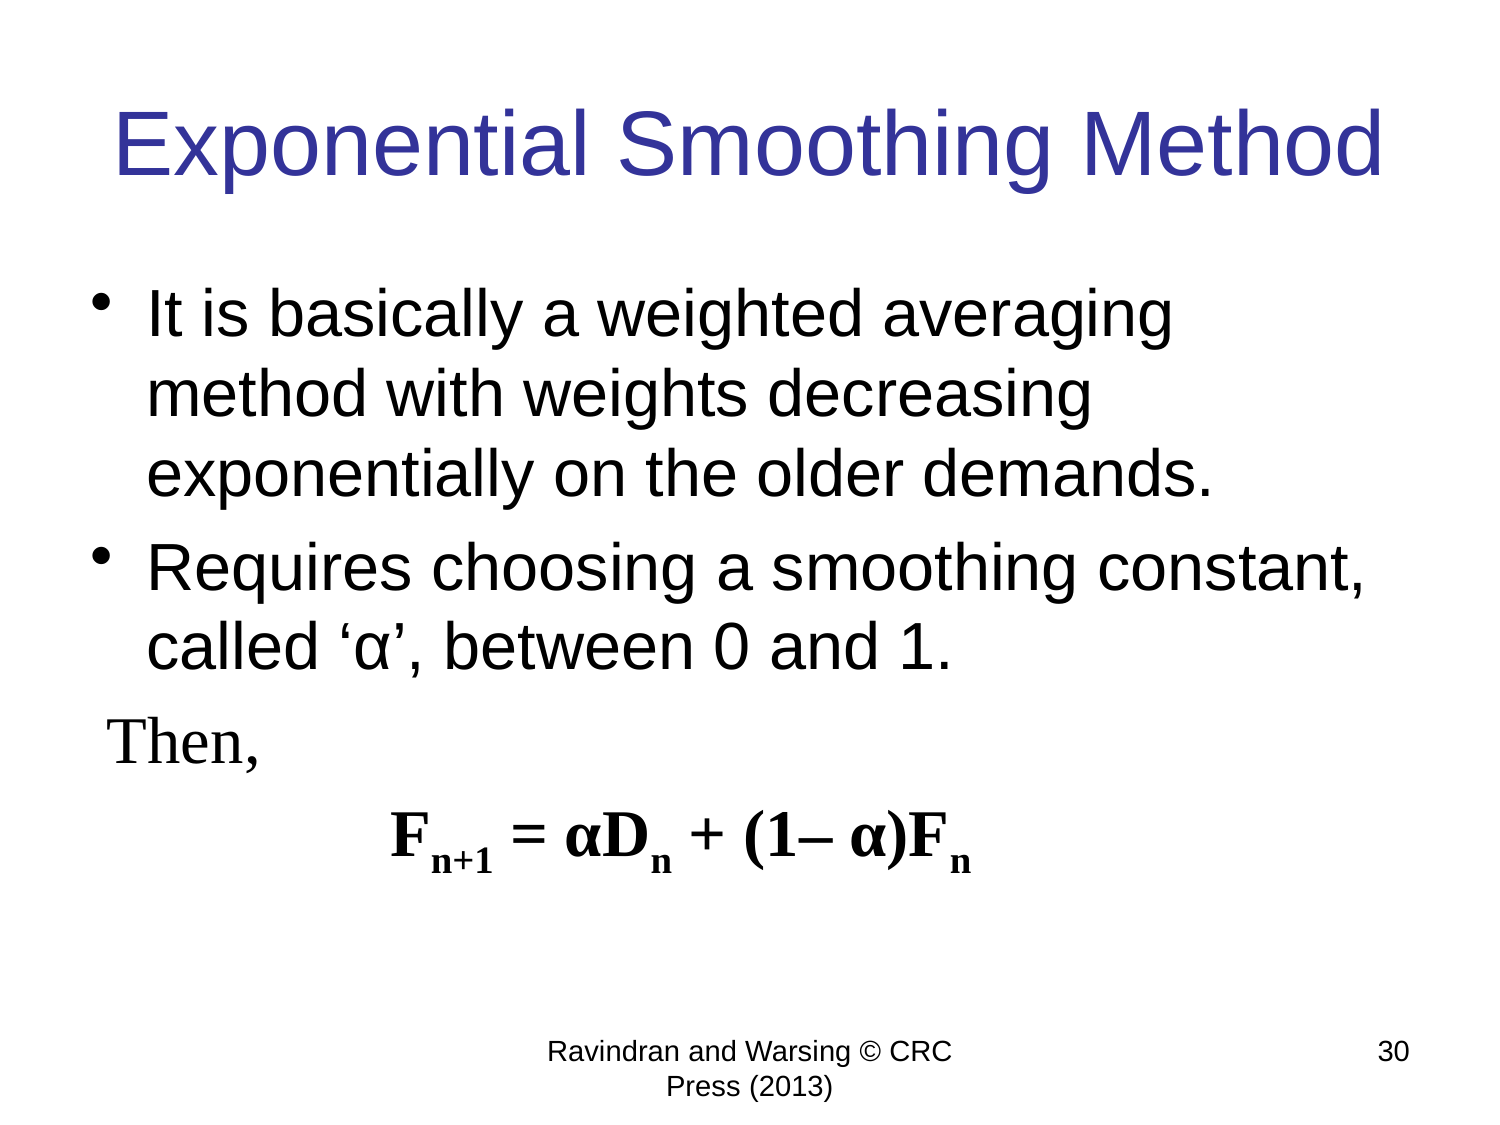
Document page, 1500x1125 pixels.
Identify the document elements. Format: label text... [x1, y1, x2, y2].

footer Ravindran and Warsing © CRC Press (2013) [512, 1024, 988, 1103]
slide_number 30 [1074, 1024, 1425, 1103]
title Exponential Smoothing Method [74, 44, 1426, 233]
list It is basically a weighted averaging method with weights decreasing exponentially on the older demands. Requires choosing a smoothing constant, called ‘α’, between 0 and 1. Then, Fn+1 = αDn + (1– α)Fn [74, 262, 1426, 1006]
